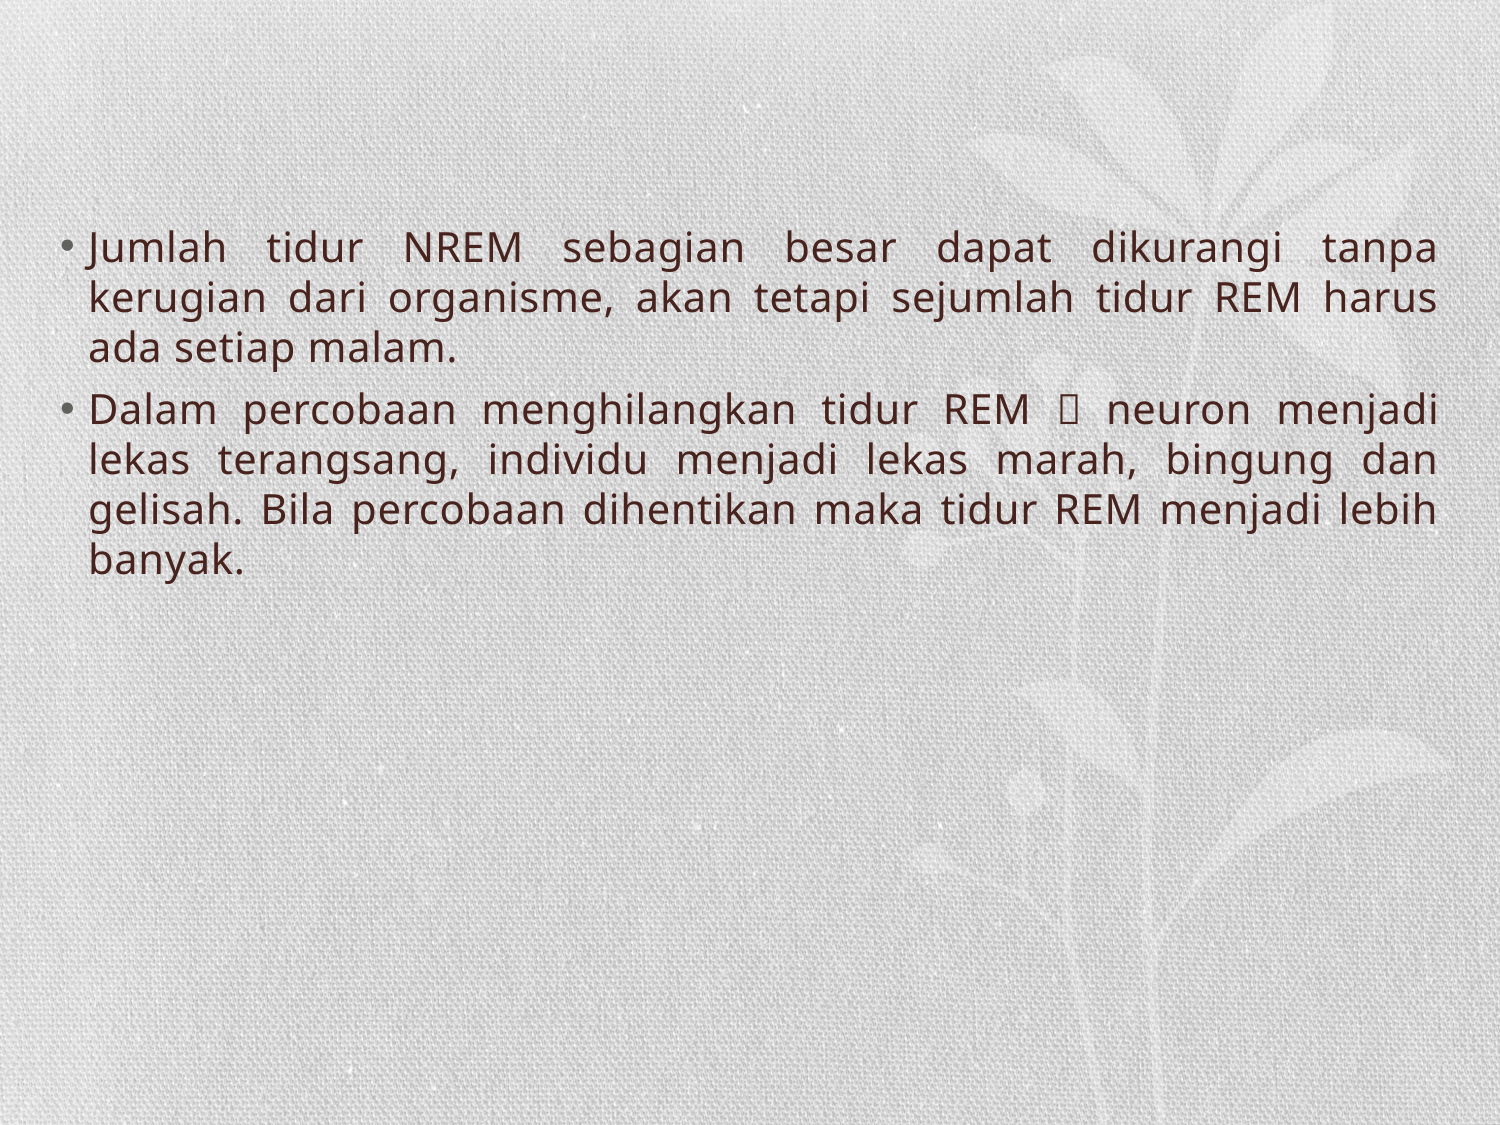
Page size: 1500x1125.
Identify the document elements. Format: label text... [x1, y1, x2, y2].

list Jumlah tidur NREM sebagian besar dapat dikurangi tanpa kerugian dari organisme, akan tetapi sejumlah tidur REM harus ada setiap malam. Dalam percobaan menghilangkan tidur REM  neuron menjadi lekas terangsang, individu menjadi lekas marah, bingung dan gelisah. Bila percobaan dihentikan maka tidur REM menjadi lebih banyak. [45, 213, 1455, 1023]
